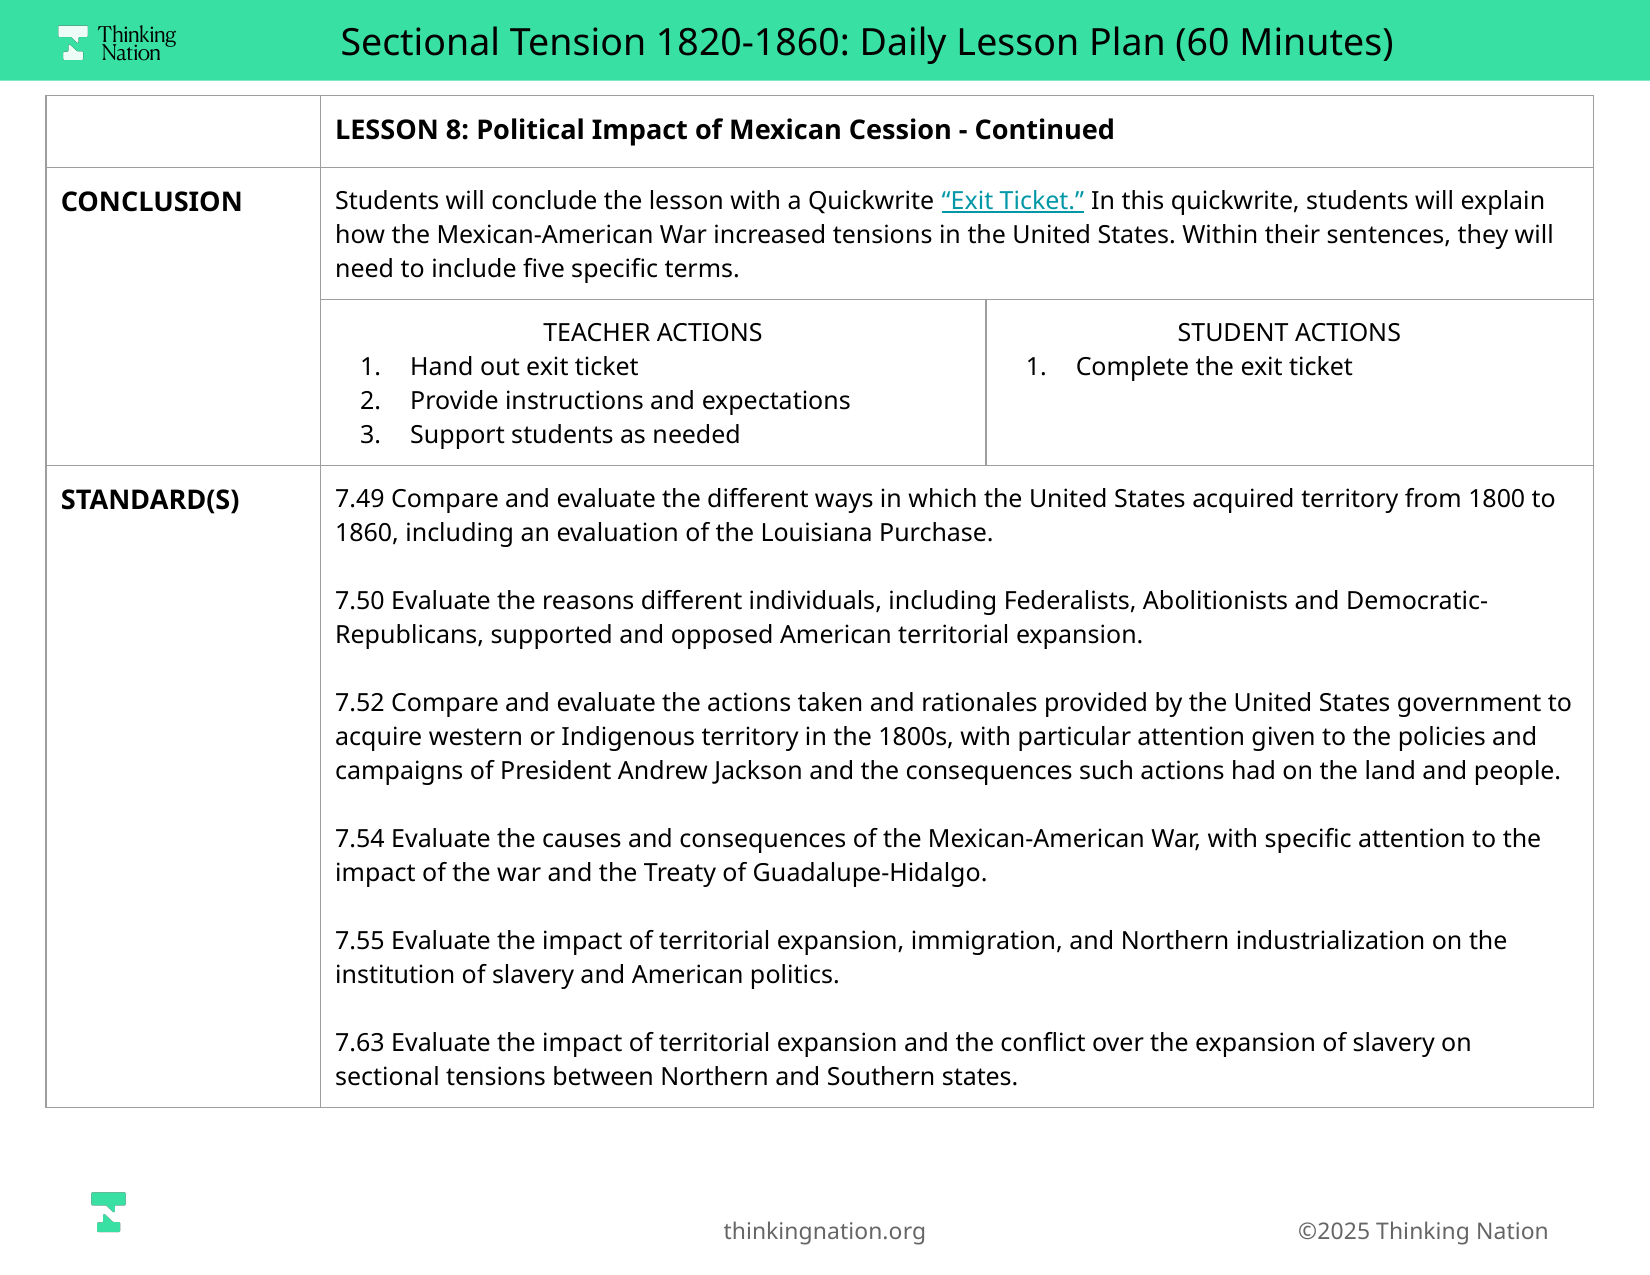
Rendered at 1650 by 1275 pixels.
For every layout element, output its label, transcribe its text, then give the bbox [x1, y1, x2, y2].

table_cell 7.49 Compare and evaluate the different ways in which the United States acquired territory from 1800 to 1860, including an evaluation of the Louisiana Purchase. 7.50 Evaluate the reasons different individuals, including Federalists, Abolitionists and Democratic-Republicans, supported and opposed American territorial expansion. 7.52 Compare and evaluate the actions taken and rationales provided by the United States government to acquire western or Indigenous territory in the 1800s, with particular attention given to the policies and campaigns of President Andrew Jackson and the consequences such actions had on the land and people. 7.54 Evaluate the causes and consequences of the Mexican-American War, with specific attention to the impact of the war and the Treaty of Guadalupe-Hidalgo. 7.55 Evaluate the impact of territorial expansion, immigration, and Northern industrialization on the institution of slavery and American politics. 7.63 Evaluate the impact of territorial expansion and the conflict over the expansion of slavery on sectional tensions between Northern and Southern states. [321, 466, 1593, 1107]
picture [45, 14, 180, 85]
picture [80, 1184, 136, 1240]
table_header LESSON 8: Political Impact of Mexican Cession - Continued [321, 96, 1593, 167]
table_header [47, 96, 320, 167]
table_cell STUDENT ACTIONS Complete the exit ticket [987, 300, 1593, 465]
text_box Sectional Tension 1820-1860: Daily Lesson Plan (60 Minutes) [0, 0, 1650, 81]
table_cell Students will conclude the lesson with a Quickwrite “Exit Ticket.” In this quickwrite, students will explain how the Mexican-American War increased tensions in the United States. Within their sentences, they will need to include five specific terms. [321, 168, 1593, 299]
text_box ©2025 Thinking Nation [1174, 1200, 1566, 1240]
text_box thinkingnation.org [629, 1200, 1021, 1240]
table_cell TEACHER ACTIONS Hand out exit ticket Provide instructions and expectations Support students as needed [321, 300, 985, 465]
table_cell CONCLUSION [47, 168, 320, 465]
table_cell STANDARD(S) [47, 466, 320, 1107]
